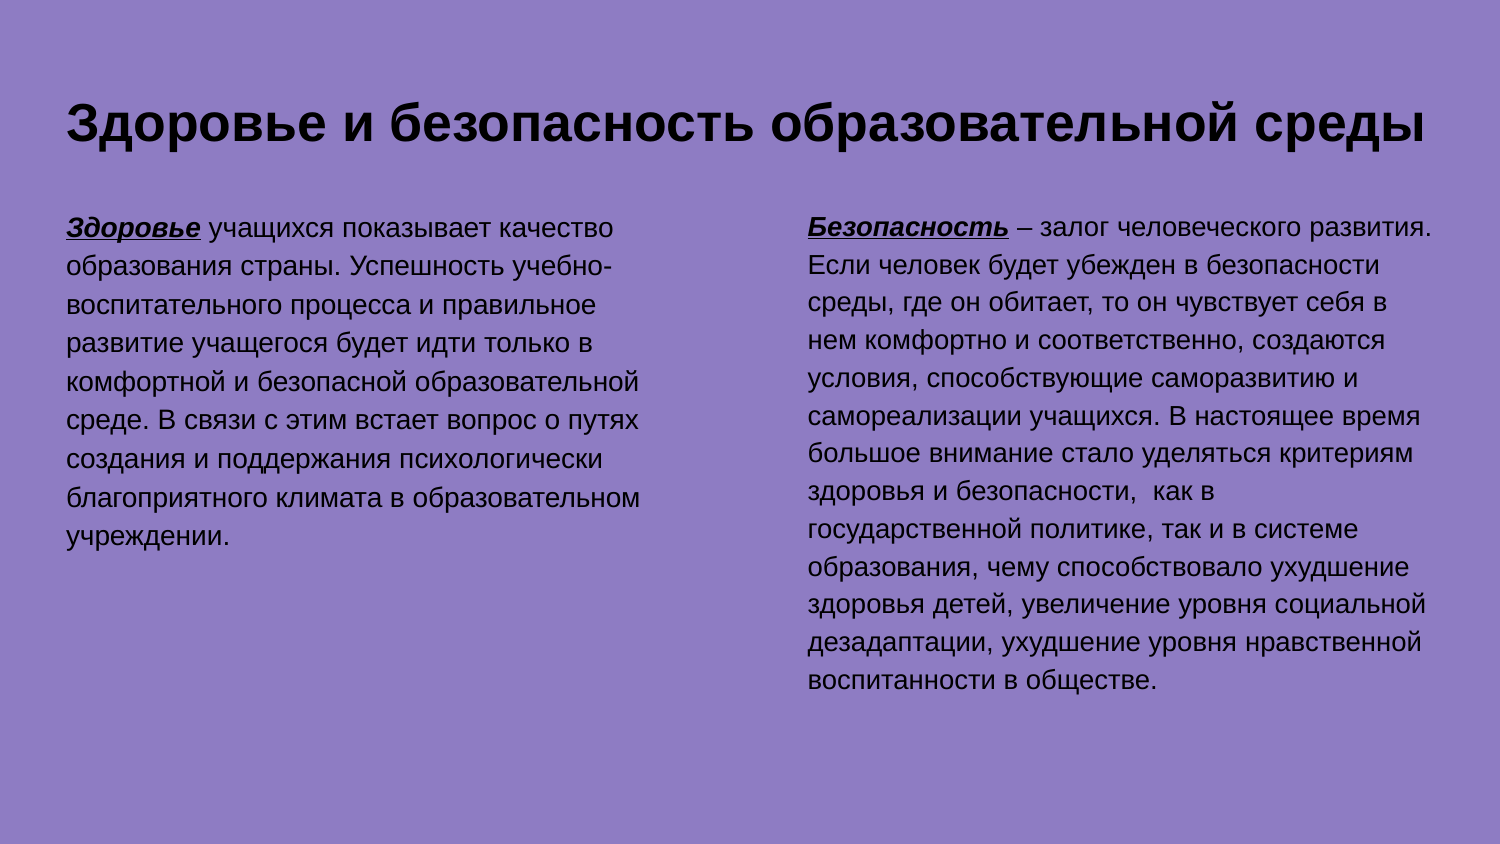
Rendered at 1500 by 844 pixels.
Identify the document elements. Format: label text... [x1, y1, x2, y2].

list Безопасность – залог человеческого развития. Если человек будет убежден в безопасности среды, где он обитает, то он чувствует себя в нем комфортно и соответственно, создаются условия, способствующие саморазвитию и самореализации учащихся. В настоящее время большое внимание стало уделяться критериям здоровья и безопасности, как в государственной политике, так и в системе образования, чему способствовало ухудшение здоровья детей, увеличение уровня социальной дезадаптации, ухудшение уровня нравственной воспитанности в обществе. [792, 189, 1449, 750]
title Здоровье и безопасность образовательной среды [51, 72, 1449, 183]
list Здоровье учащихся показывает качество образования страны. Успешность учебно-воспитательного процесса и правильное развитие учащегося будет идти только в комфортной и безопасной образовательной среде. В связи с этим встает вопрос о путях создания и поддержания психологически благоприятного климата в образовательном учреждении. [51, 189, 708, 750]
